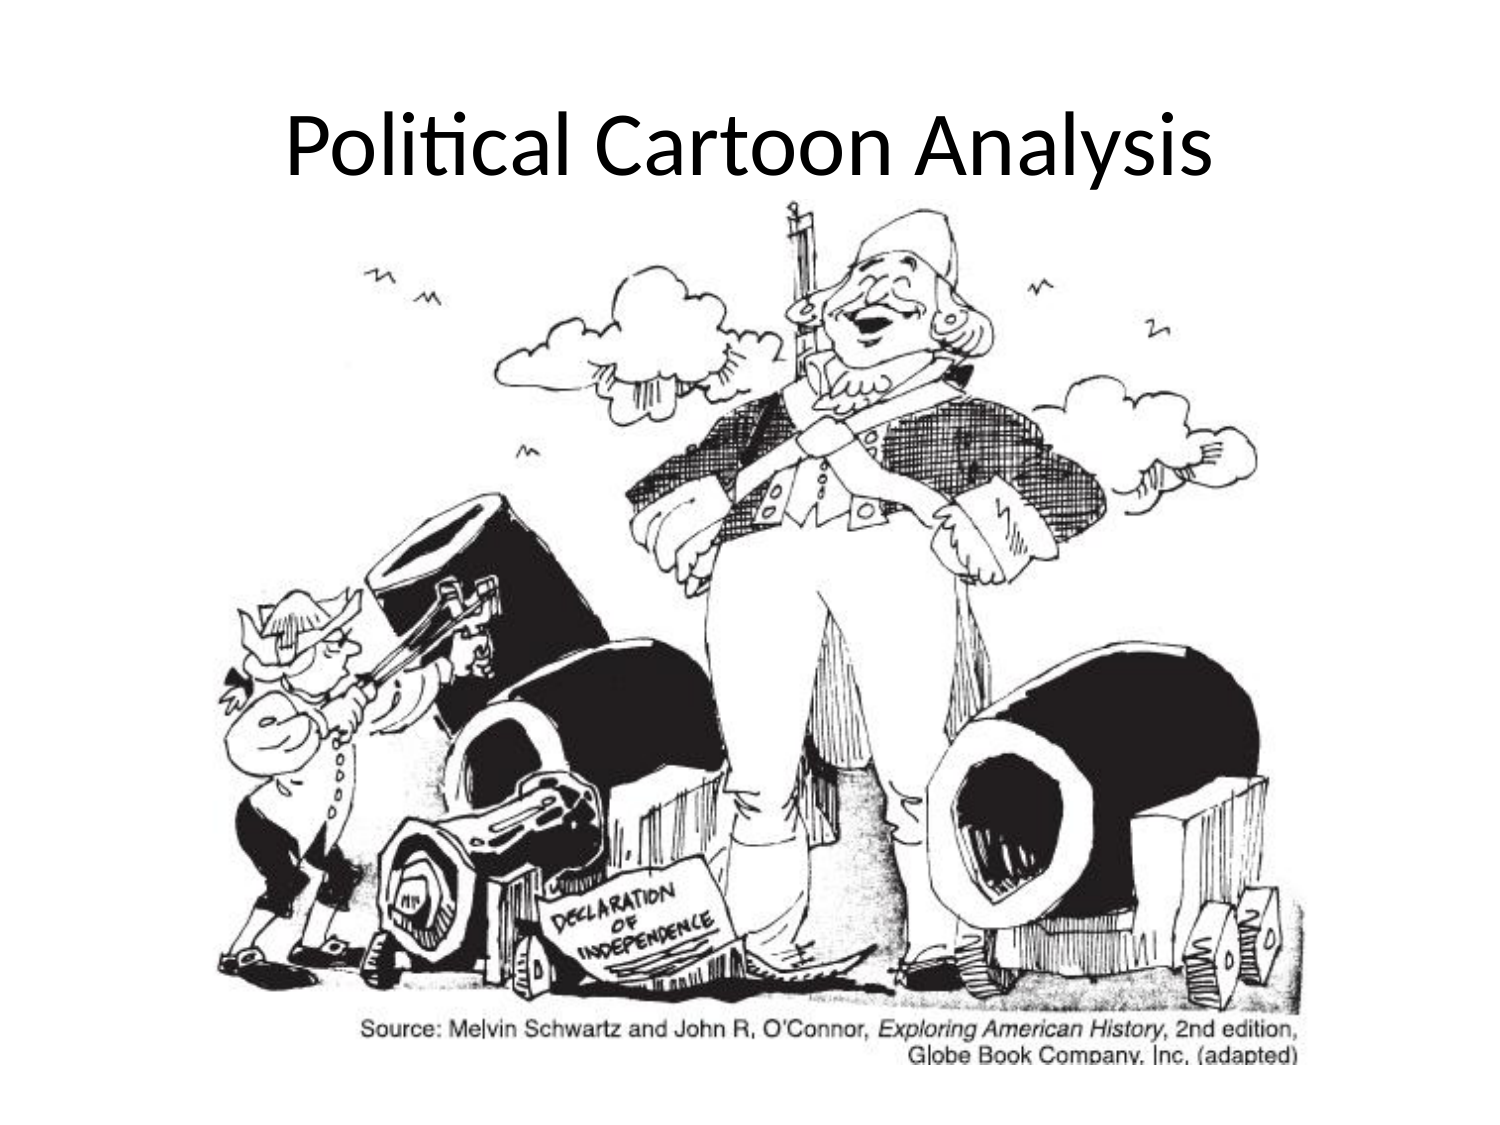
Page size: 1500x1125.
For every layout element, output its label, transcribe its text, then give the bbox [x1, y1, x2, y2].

title Political Cartoon Analysis [75, 45, 1425, 233]
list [87, 199, 1438, 1066]
